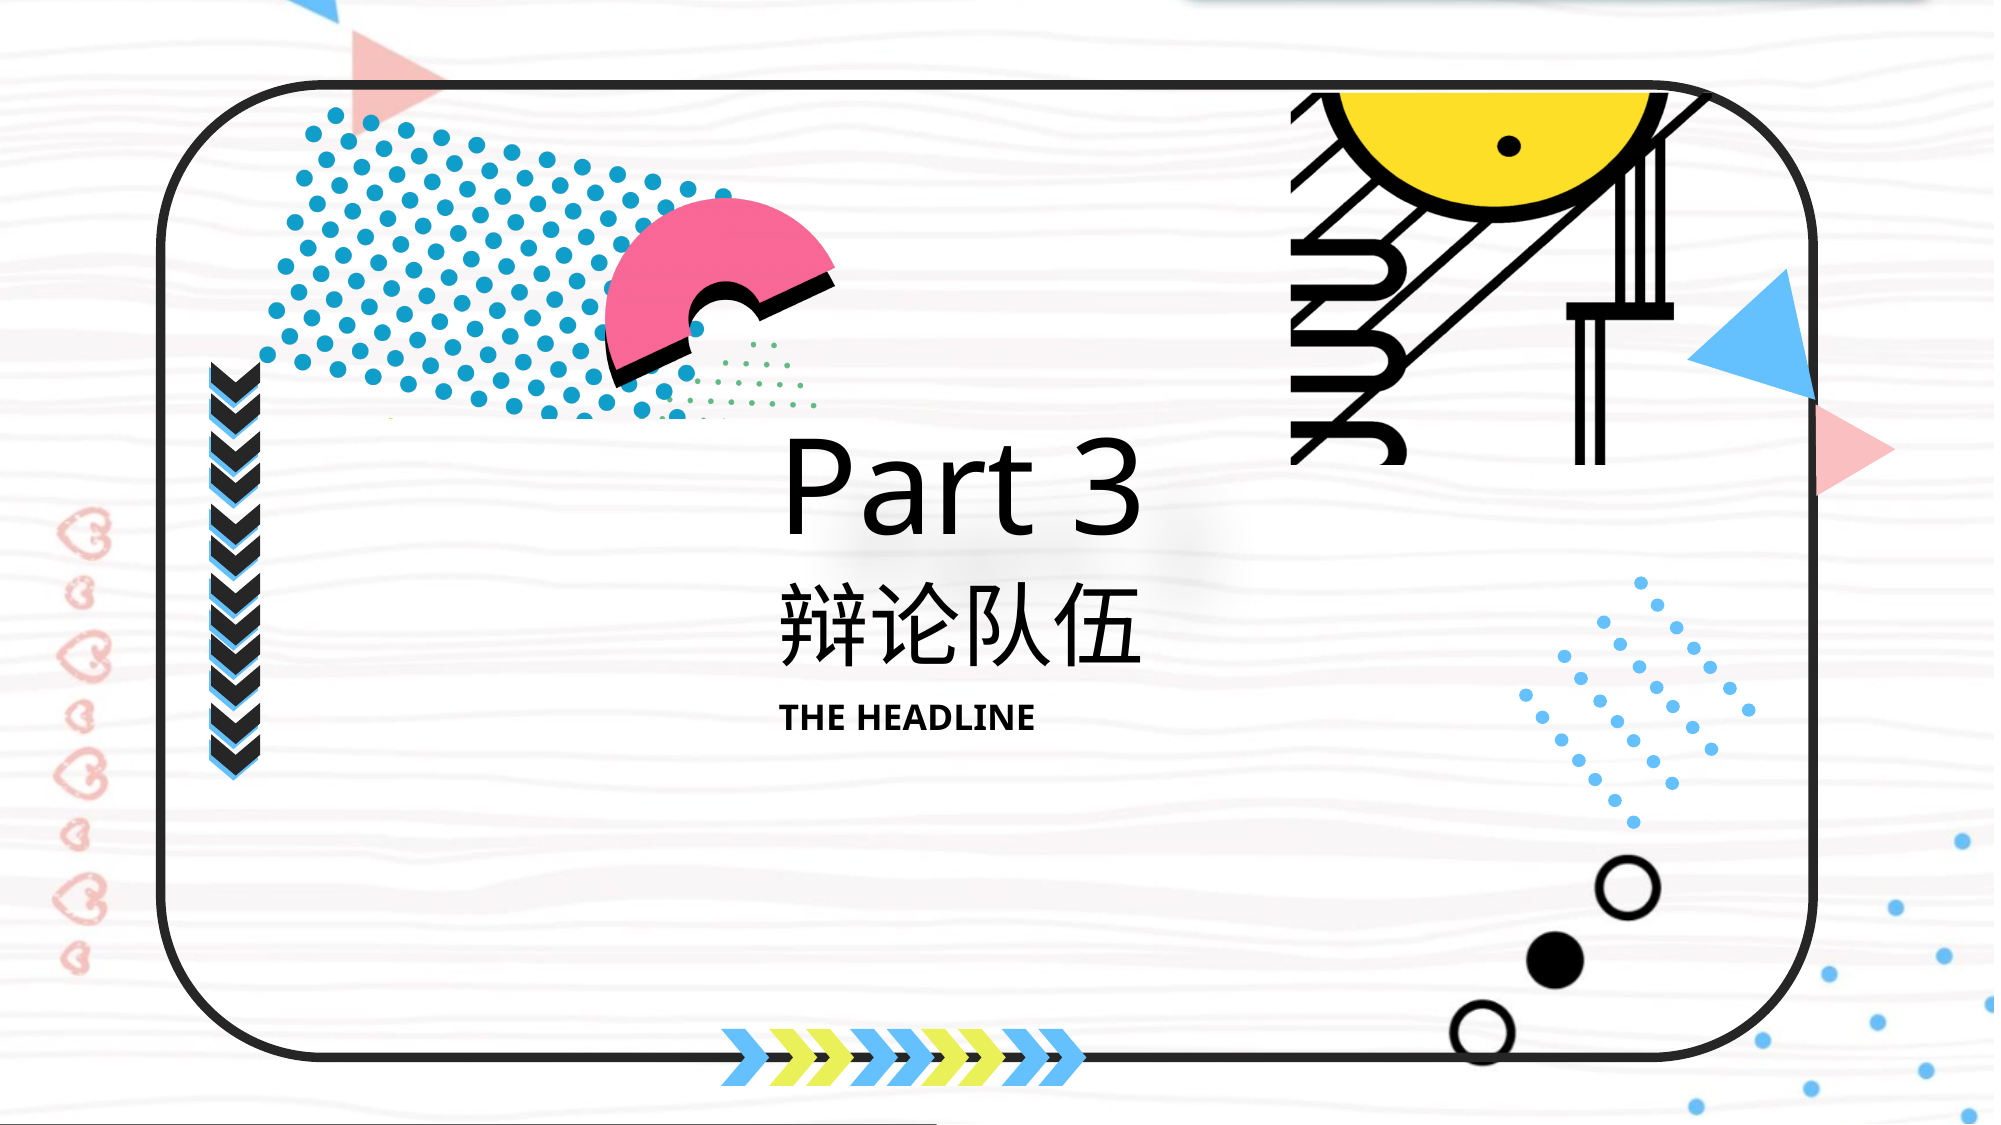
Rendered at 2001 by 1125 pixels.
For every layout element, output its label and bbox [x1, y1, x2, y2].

text_box [1814, 402, 1898, 498]
text_box [1688, 88, 1702, 92]
text_box [1519, 576, 1756, 829]
text_box [720, 1028, 1087, 1086]
text_box [209, 361, 260, 781]
text_box [1556, 369, 1815, 1059]
text_box [1712, 95, 1815, 388]
text_box [1712, 266, 1817, 402]
picture [0, 0, 1994, 1125]
text_box [159, 83, 430, 1059]
text_box [760, 560, 1162, 747]
